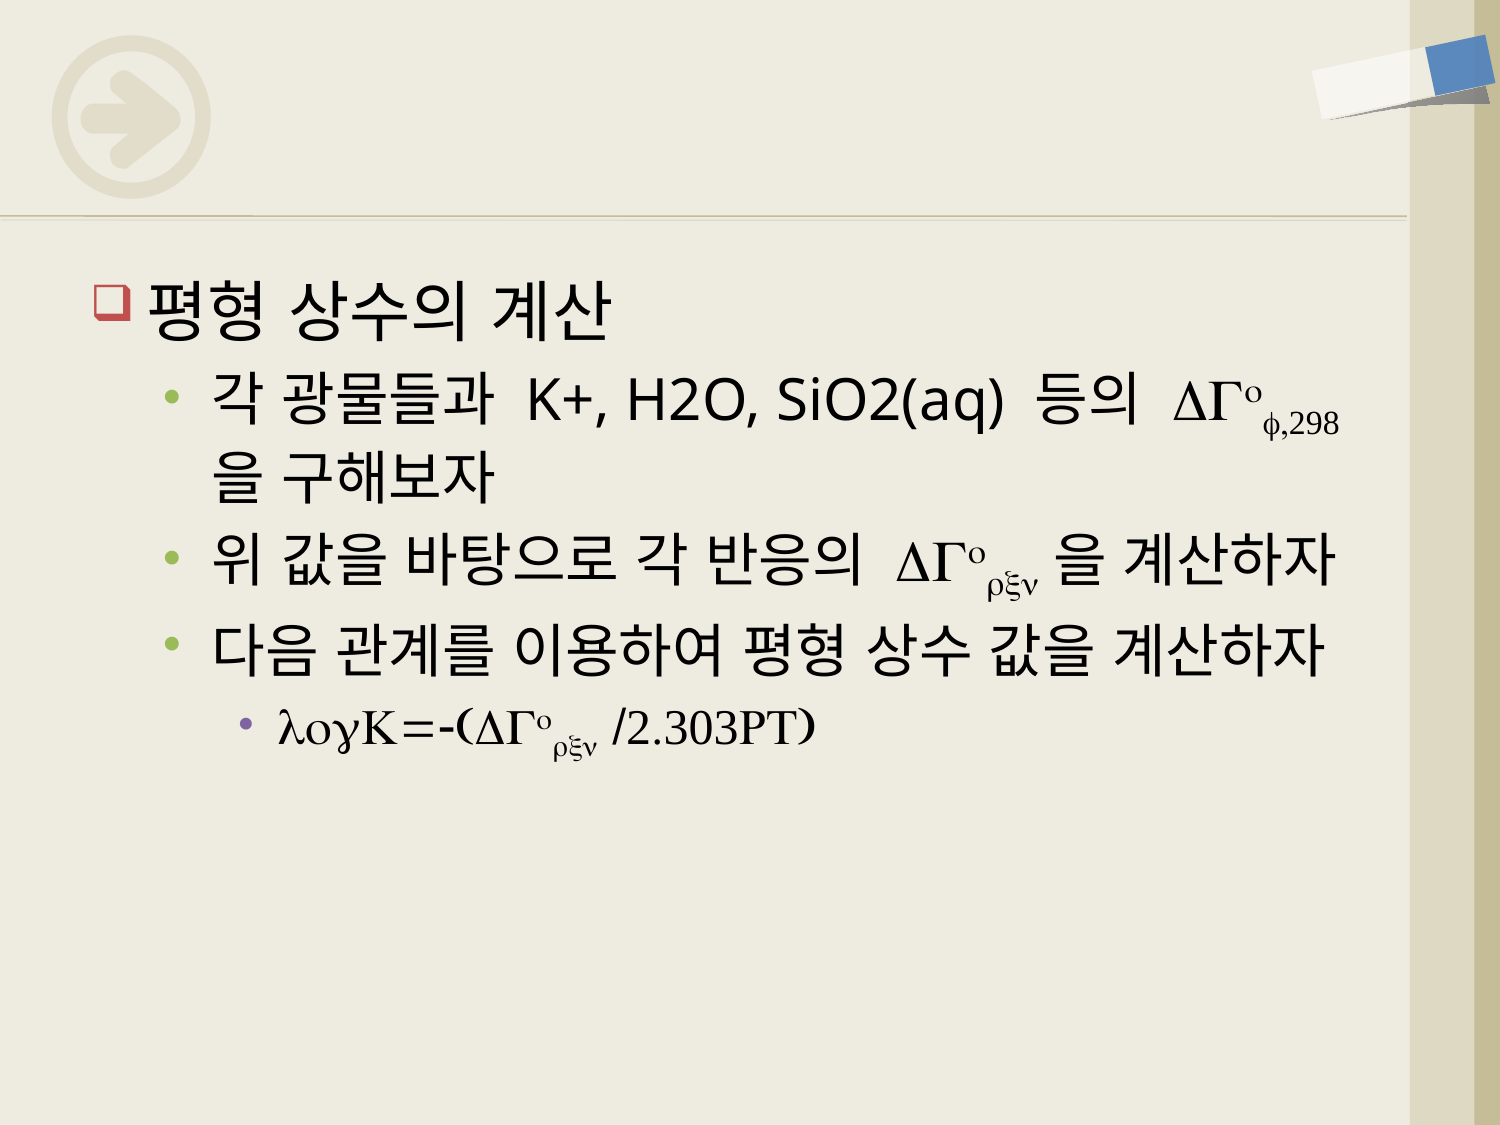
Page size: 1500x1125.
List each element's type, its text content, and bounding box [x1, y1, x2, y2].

list 평형 상수의 계산 각 광물들과 K+, H2O, SiO2(aq) 등의 DGof,298을 구해보자 위 값을 바탕으로 각 반응의 DGorxn을 계산하자 다음 관계를 이용하여 평형 상수 값을 계산하자 logK=-(DGorxn /2.303RT) [75, 262, 1406, 1005]
